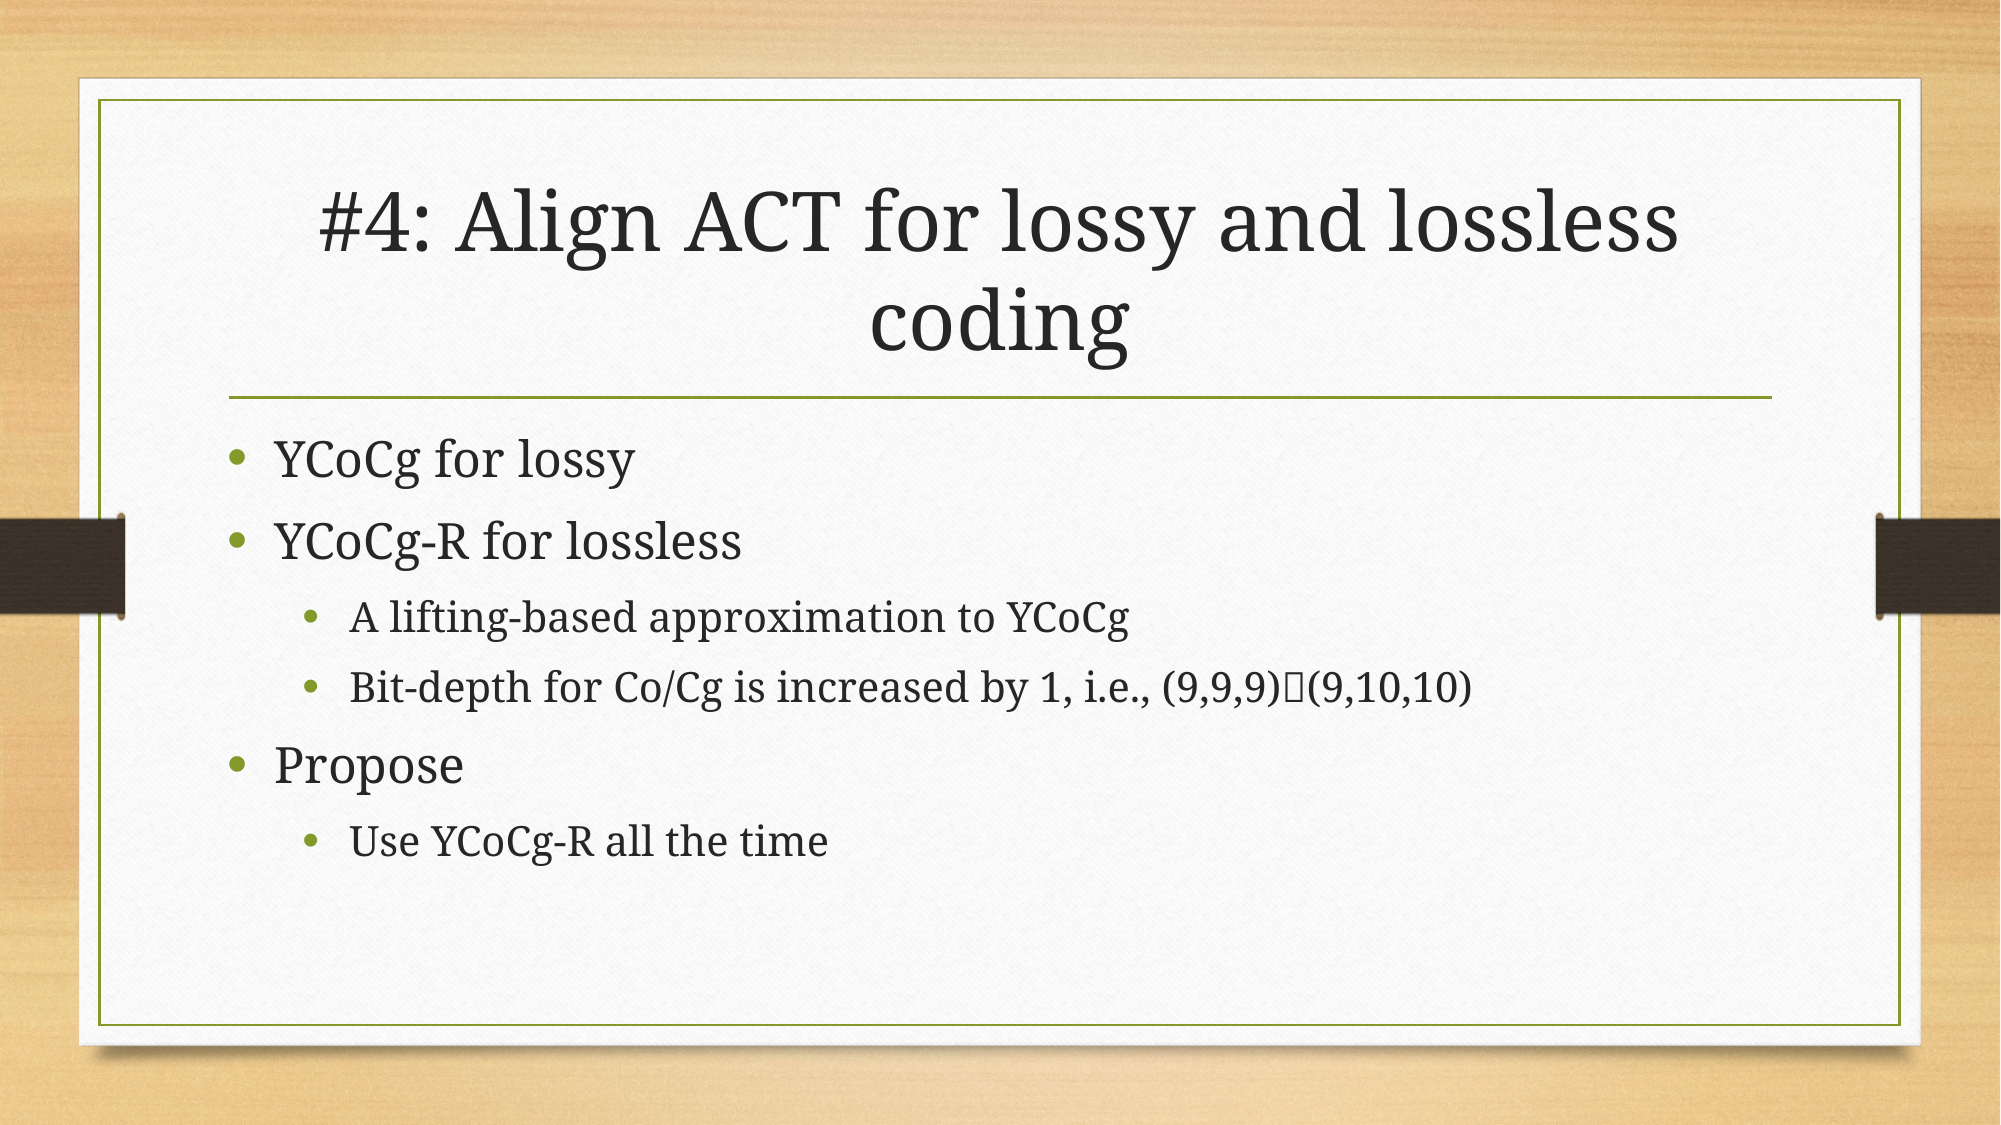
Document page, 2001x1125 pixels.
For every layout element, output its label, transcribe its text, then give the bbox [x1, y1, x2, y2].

list YCoCg for lossy YCoCg-R for lossless A lifting-based approximation to YCoCg Bit-depth for Co/Cg is increased by 1, i.e., (9,9,9)(9,10,10) Propose Use YCoCg-R all the time [212, 419, 1788, 964]
title #4: Align ACT for lossy and lossless coding [212, 161, 1788, 375]
picture [0, 0, 2001, 1125]
